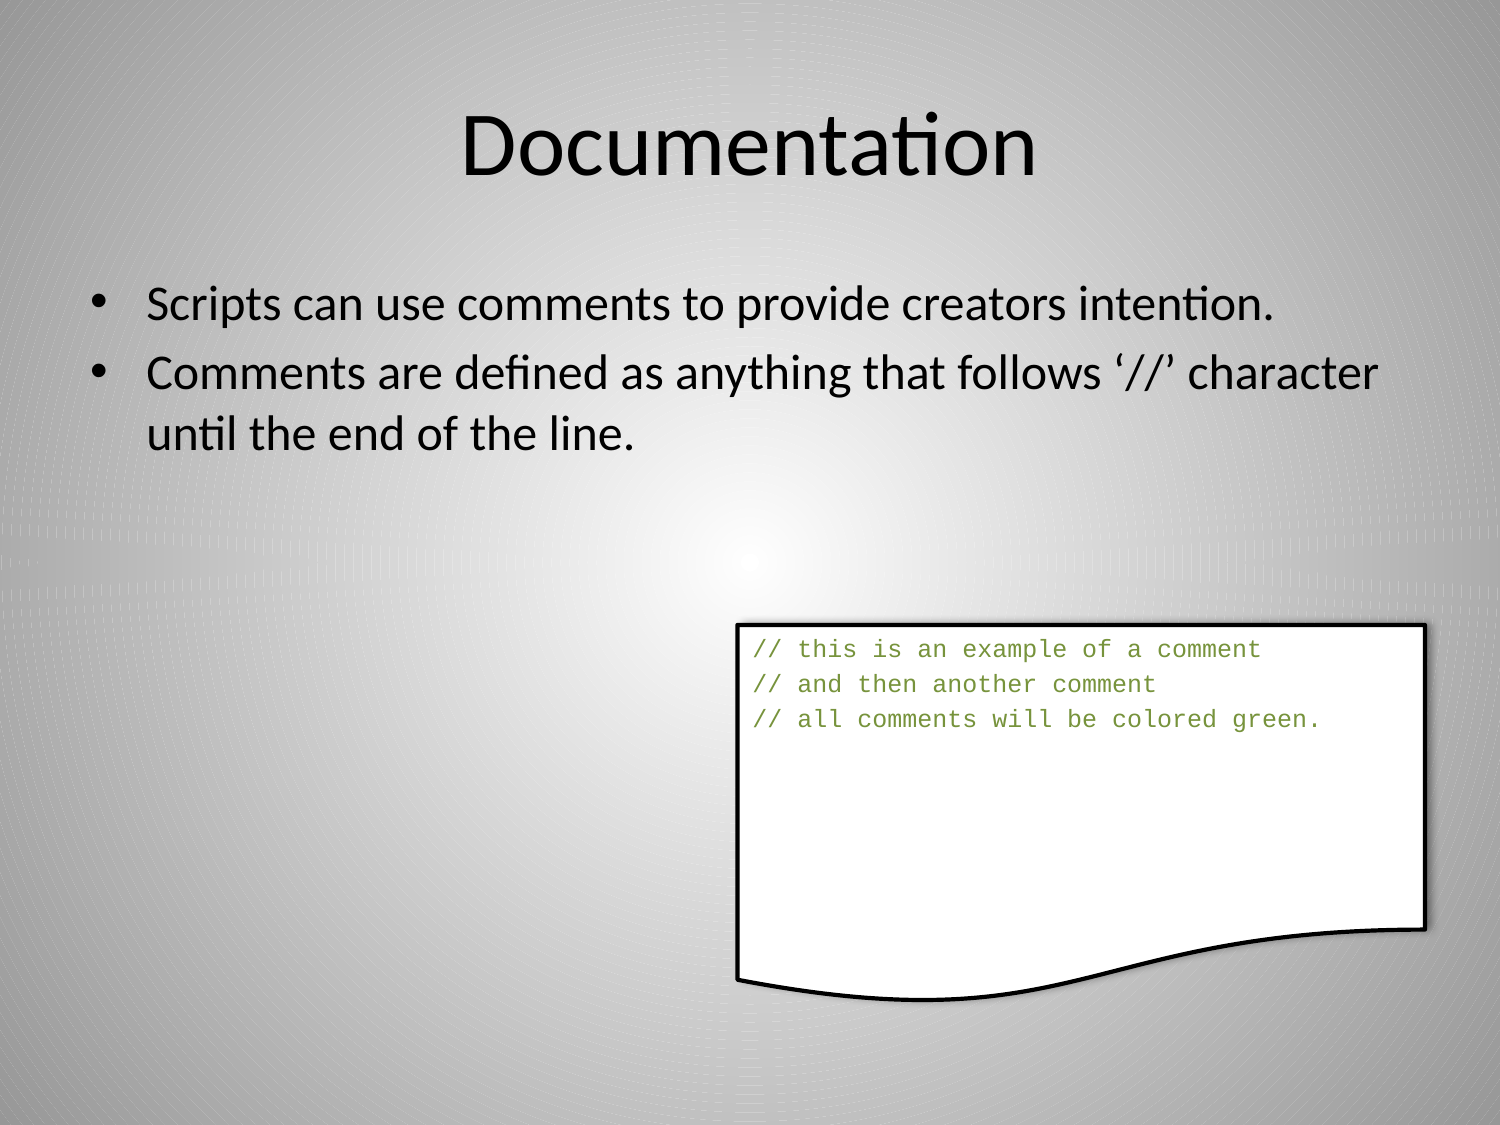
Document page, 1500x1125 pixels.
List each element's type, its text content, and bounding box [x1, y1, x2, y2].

text_box // this is an example of a comment // and then another comment // all comments will be colored green. [735, 622, 1428, 1003]
title Documentation [75, 45, 1425, 233]
list Scripts can use comments to provide creators intention. Comments are defined as anything that follows ‘//’ character until the end of the line. [75, 262, 1450, 500]
